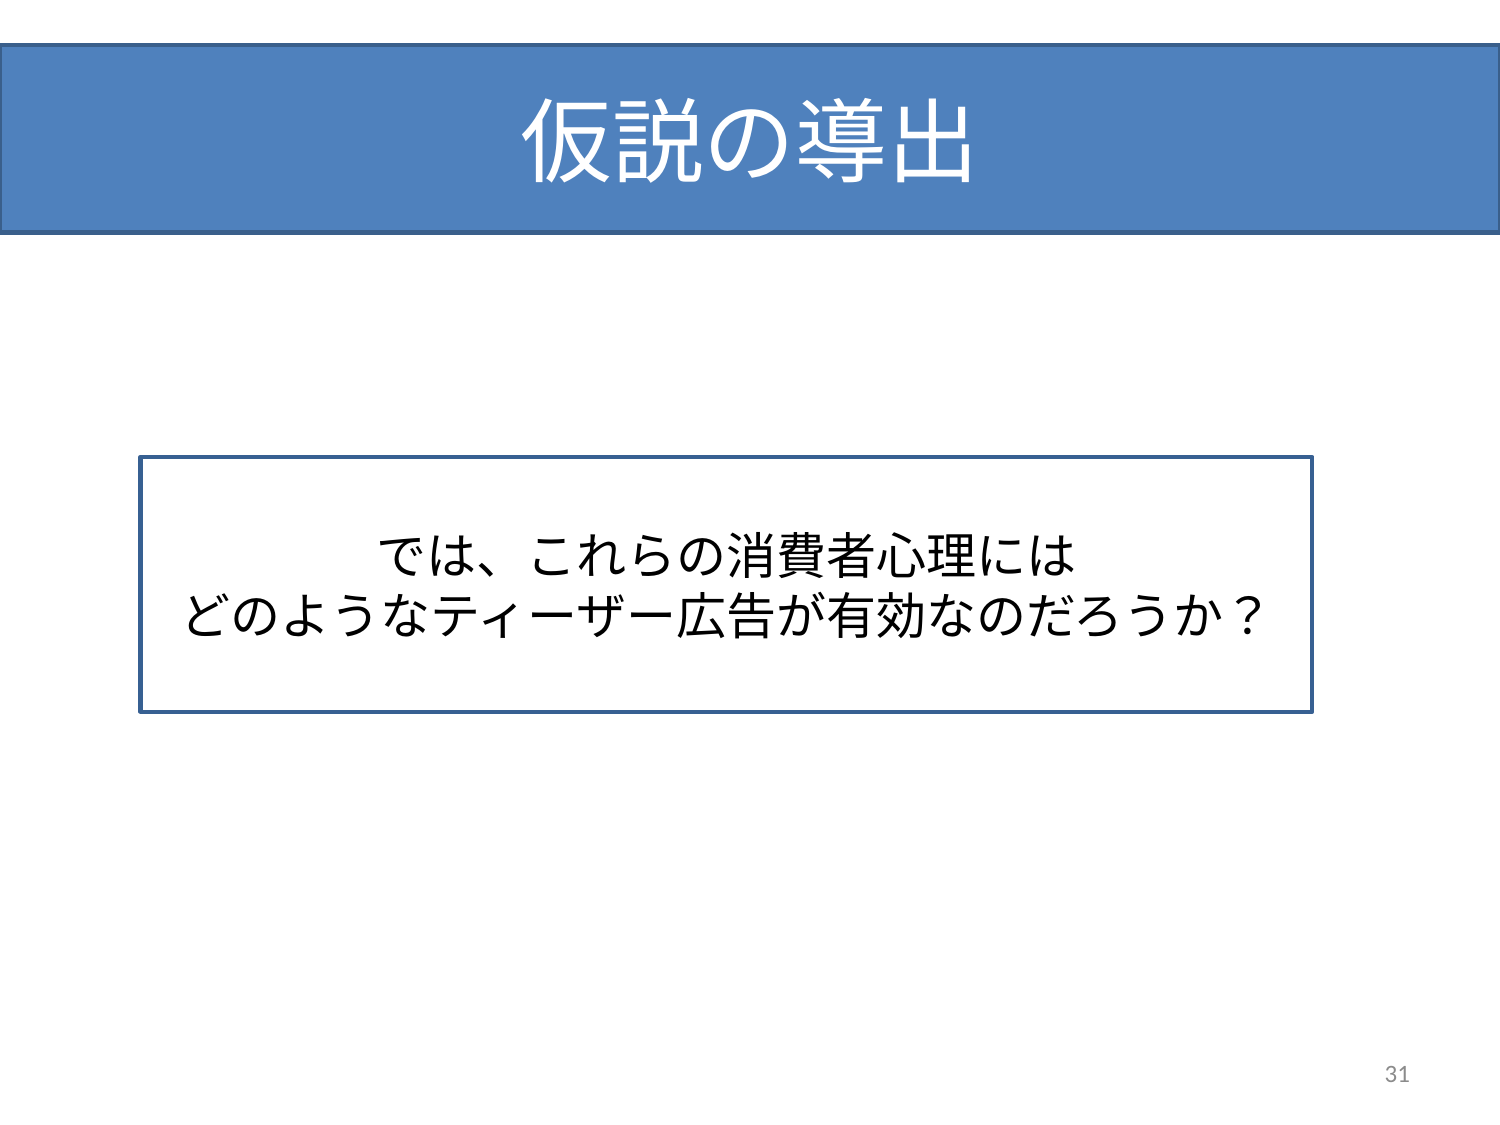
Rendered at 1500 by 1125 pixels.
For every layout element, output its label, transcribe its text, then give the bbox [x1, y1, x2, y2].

text_box では、これらの消費者心理には どのようなティーザー広告が有効なのだろうか？ [140, 456, 1313, 712]
title 仮説の導出 [0, 43, 1500, 235]
slide_number 31 [1074, 1042, 1425, 1103]
